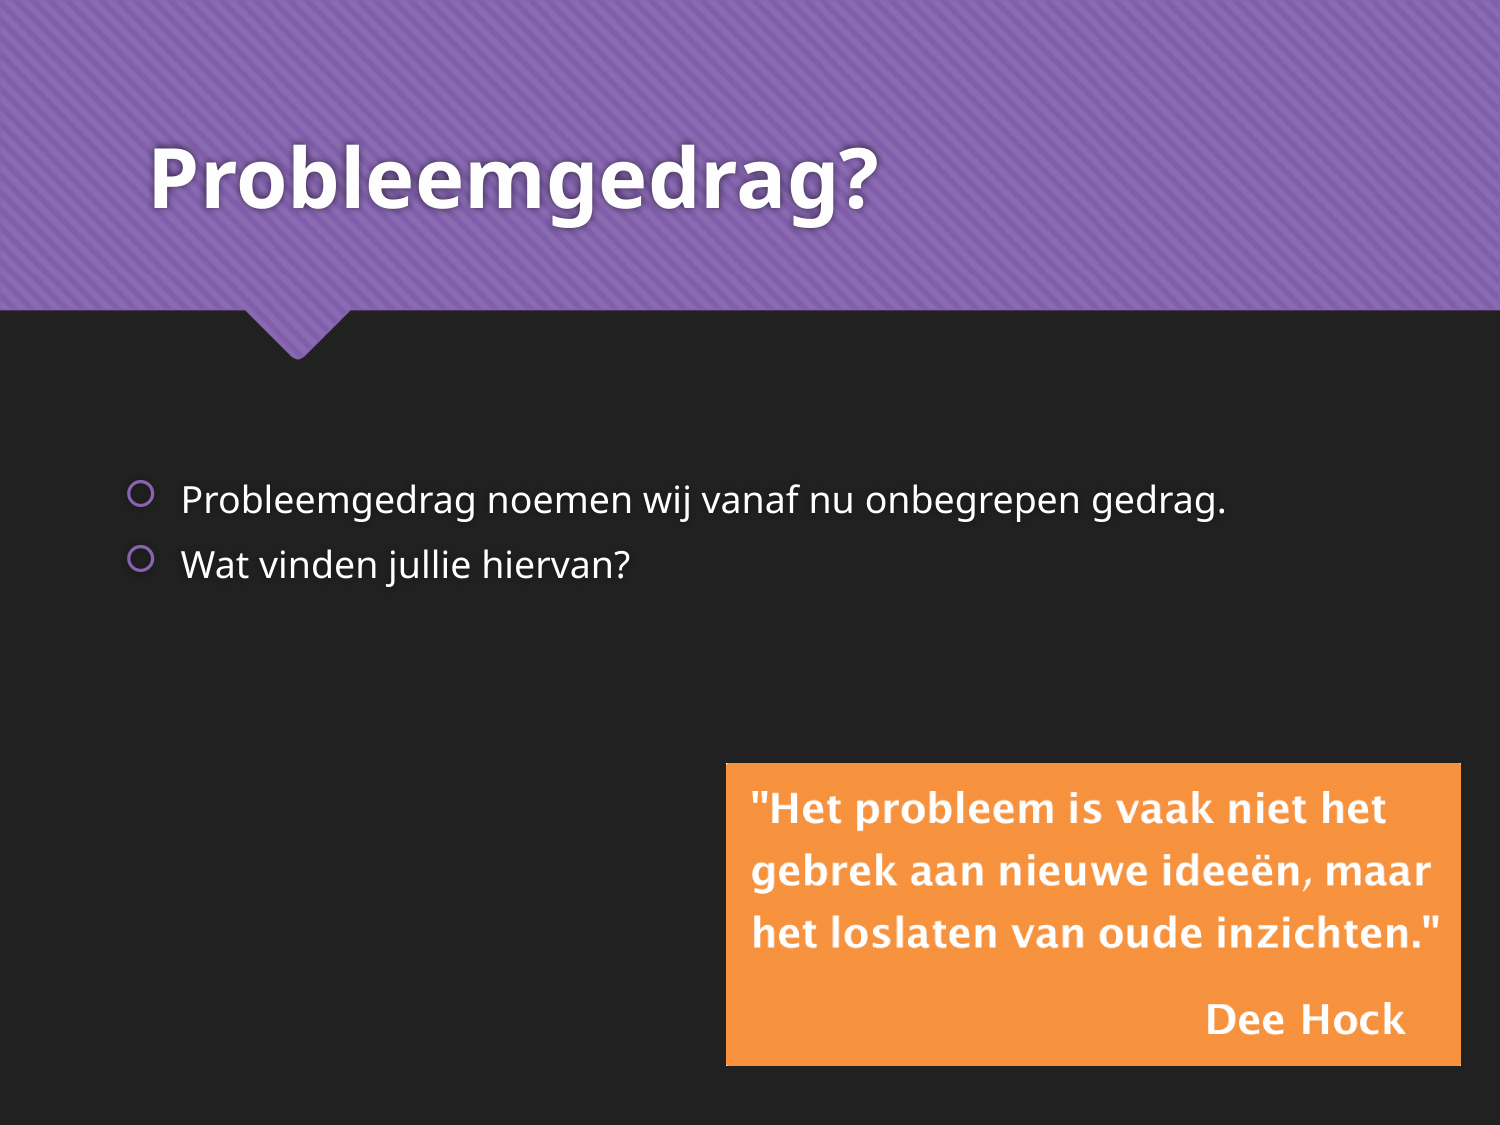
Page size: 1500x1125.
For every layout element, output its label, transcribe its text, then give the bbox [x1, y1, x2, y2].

picture [726, 763, 1461, 1066]
title Probleemgedrag? [132, 73, 1368, 233]
list Probleemgedrag noemen wij vanaf nu onbegrepen gedrag. Wat vinden jullie hiervan? [109, 397, 1344, 666]
